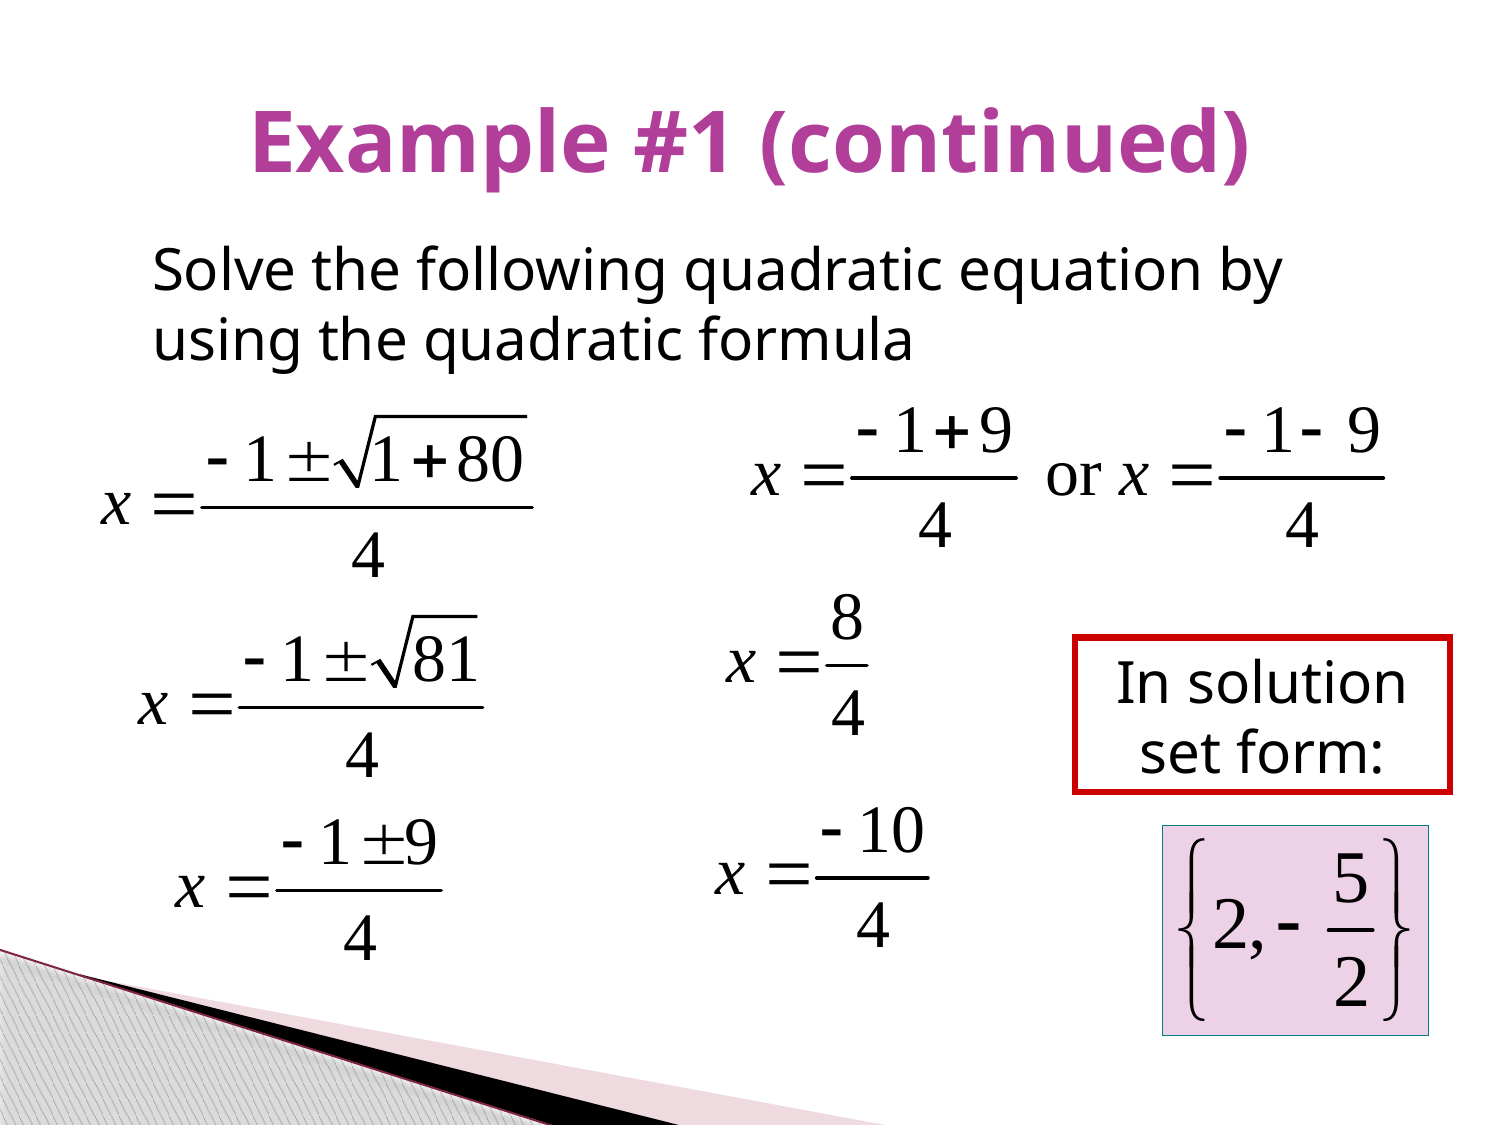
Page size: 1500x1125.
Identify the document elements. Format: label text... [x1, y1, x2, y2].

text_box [87, 399, 547, 593]
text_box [162, 799, 457, 976]
text_box In solution set form: [1074, 637, 1450, 793]
title Example #1 (continued) [75, 45, 1425, 233]
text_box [687, 787, 943, 963]
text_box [1162, 824, 1430, 1036]
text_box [124, 599, 499, 793]
text_box Solve the following quadratic equation by using the quadratic formula [137, 224, 1325, 380]
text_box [712, 574, 911, 751]
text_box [737, 387, 1400, 563]
